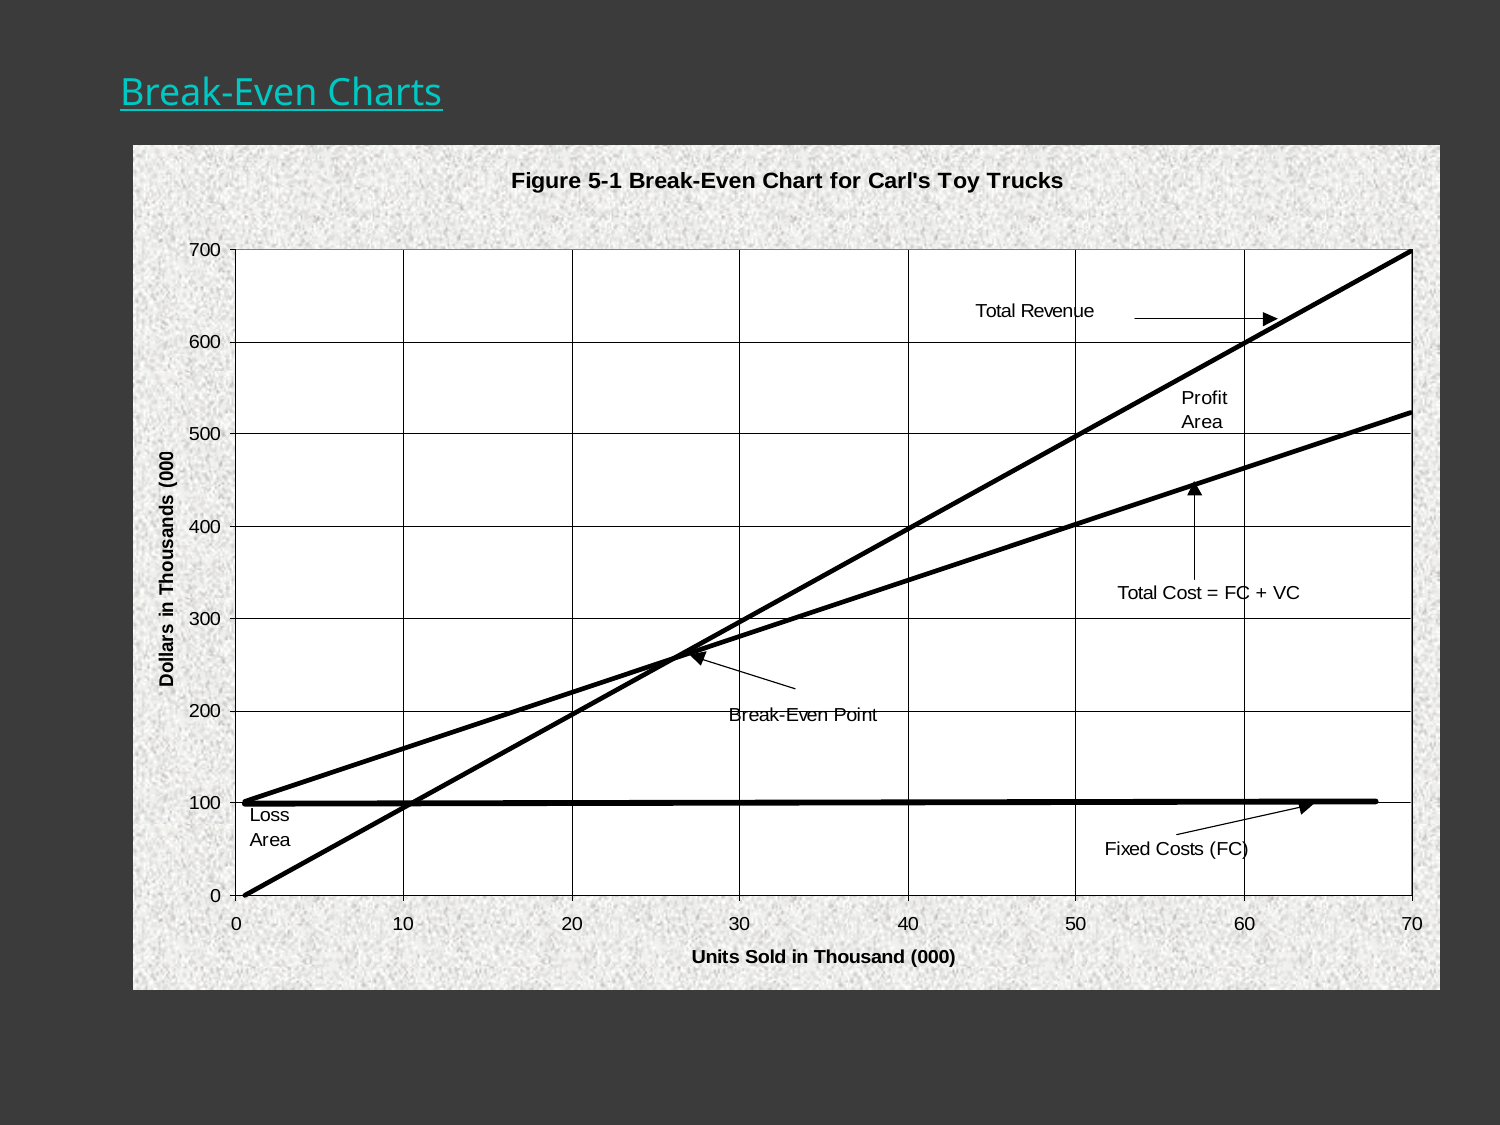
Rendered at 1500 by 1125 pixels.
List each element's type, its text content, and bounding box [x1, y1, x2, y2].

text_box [124, 137, 1450, 998]
title Break-Even Charts [112, 62, 1388, 125]
